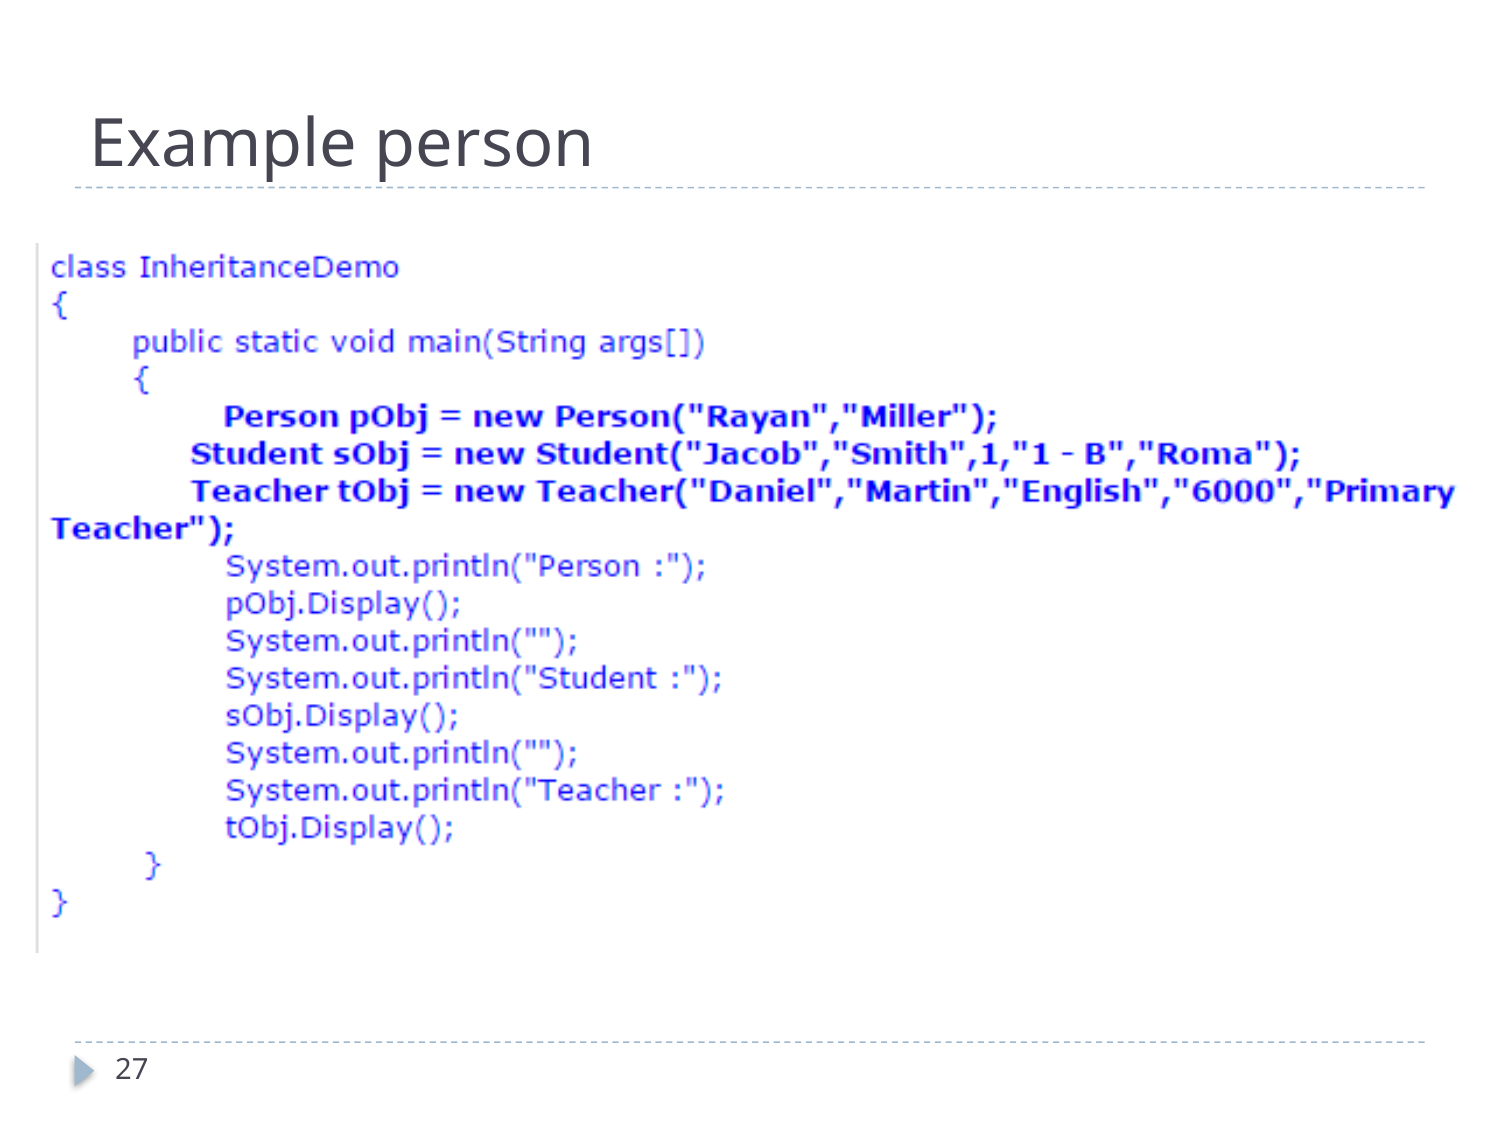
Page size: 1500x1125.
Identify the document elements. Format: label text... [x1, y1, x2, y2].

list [32, 243, 1497, 953]
title Example person [75, 24, 1425, 188]
slide_number 27 [100, 1042, 426, 1103]
